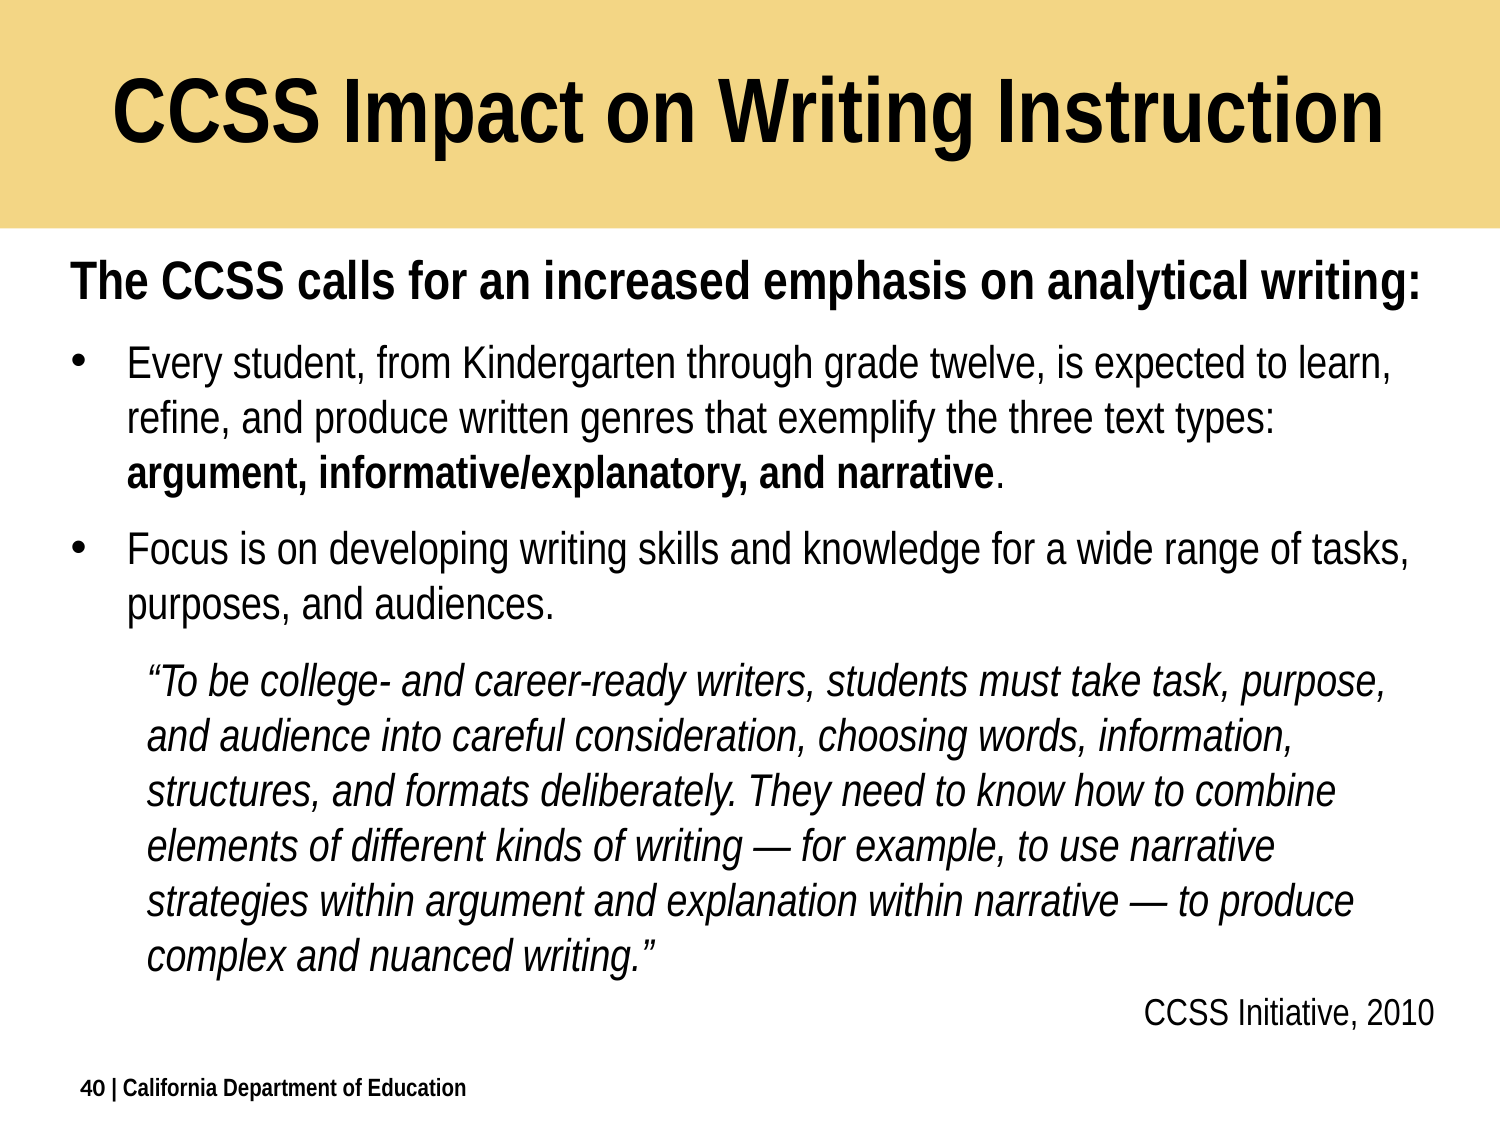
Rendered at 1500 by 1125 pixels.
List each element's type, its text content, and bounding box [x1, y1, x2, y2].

slide_number 40 [55, 1064, 121, 1124]
title CCSS Impact on Writing Instruction [0, 11, 1500, 200]
list The CCSS calls for an increased emphasis on analytical writing: Every student, from Kindergarten through grade twelve, is expected to learn, refine, and produce written genres that exemplify the three text types: argument, informative/explanatory, and narrative. Focus is on developing writing skills and knowledge for a wide range of tasks, purposes, and audiences. “To be college- and career-ready writers, students must take task, purpose, and audience into careful consideration, choosing words, information, structures, and formats deliberately. They need to know how to combine elements of different kinds of writing — for example, to use narrative strategies within argument and explanation within narrative — to produce complex and nuanced writing.” CCSS Initiative, 2010 [55, 238, 1450, 1030]
footer | California Department of Education [121, 1064, 699, 1124]
